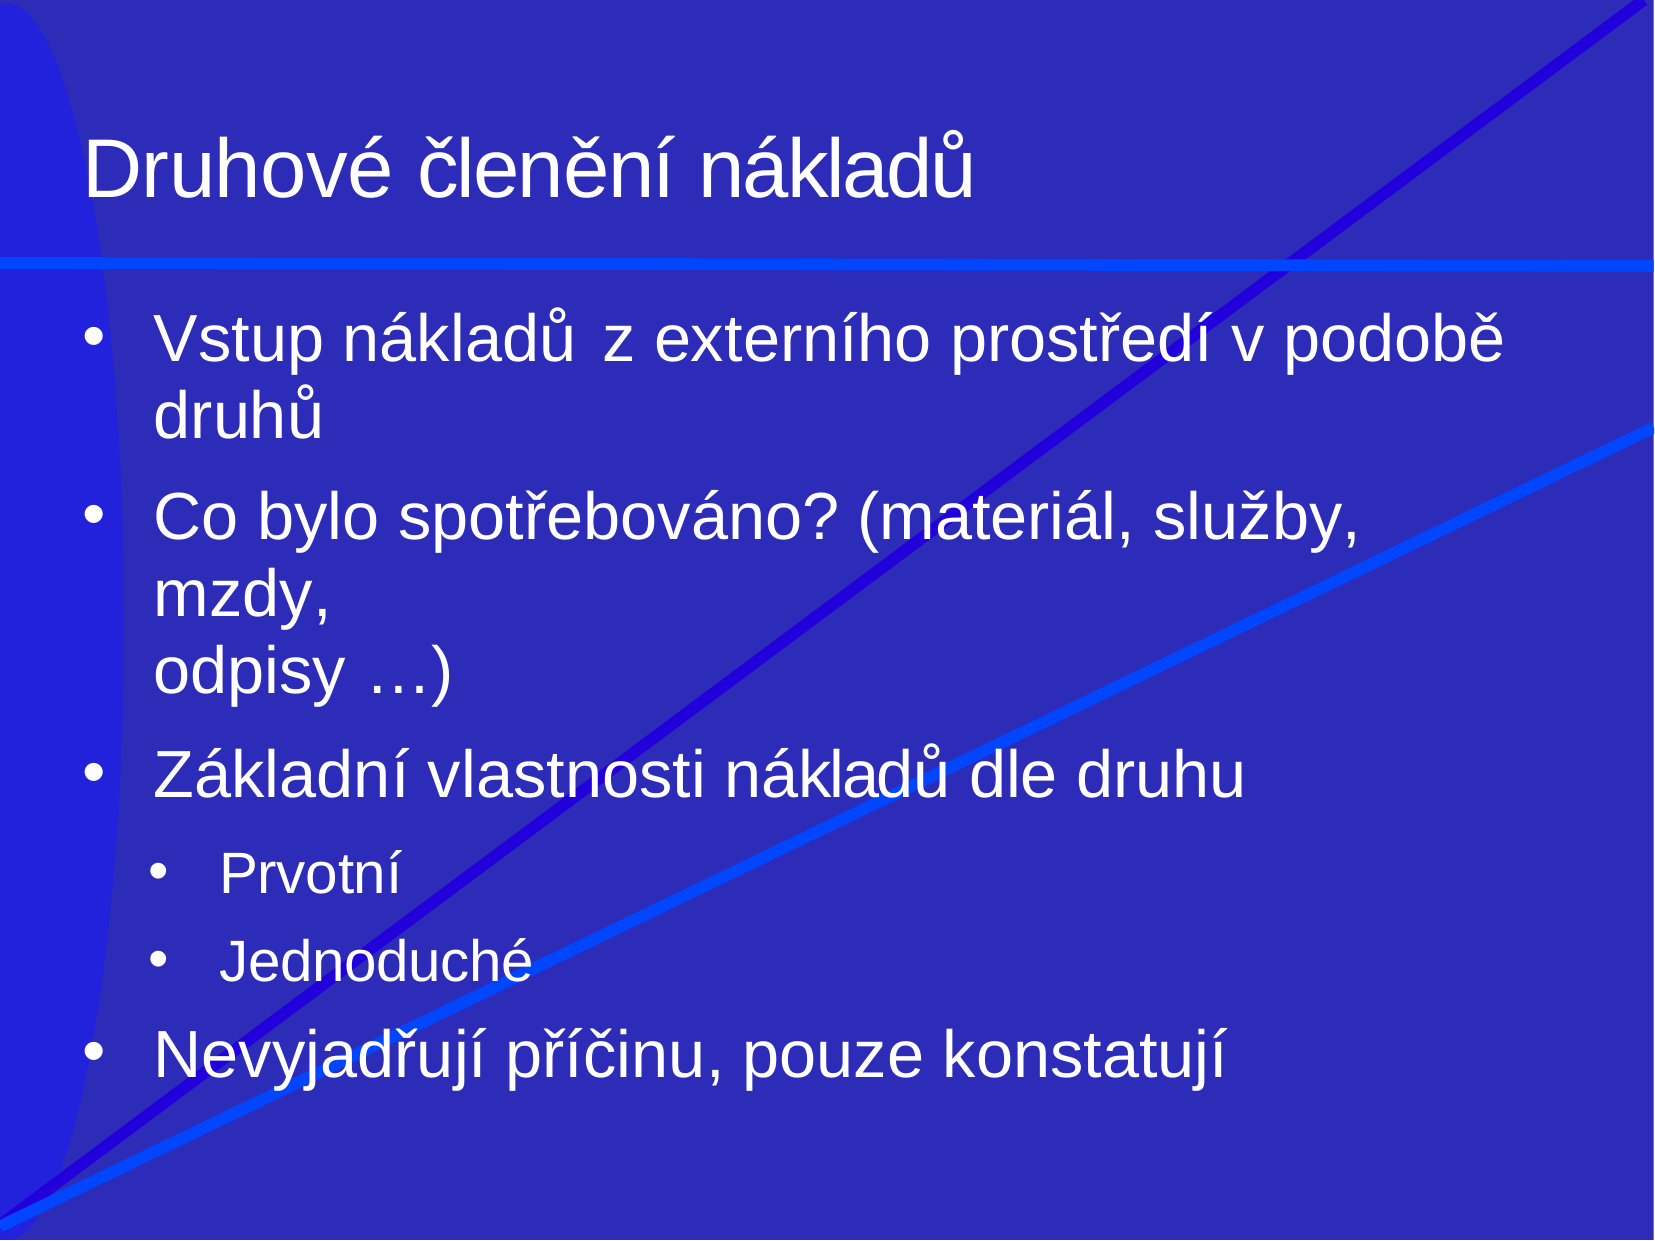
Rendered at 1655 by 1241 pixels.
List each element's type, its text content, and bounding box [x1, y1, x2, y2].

title Druhové členění nákladů [80, 69, 1574, 321]
text_box Vstup nákladů z externího prostředí v podobě druhů Co bylo spotřebováno? (materiál, služby, mzdy, odpisy …) Základní vlastnosti nákladů dle druhu Prvotní Jednoduché Nevyjadřují příčinu, pouze konstatují [80, 297, 1549, 1091]
